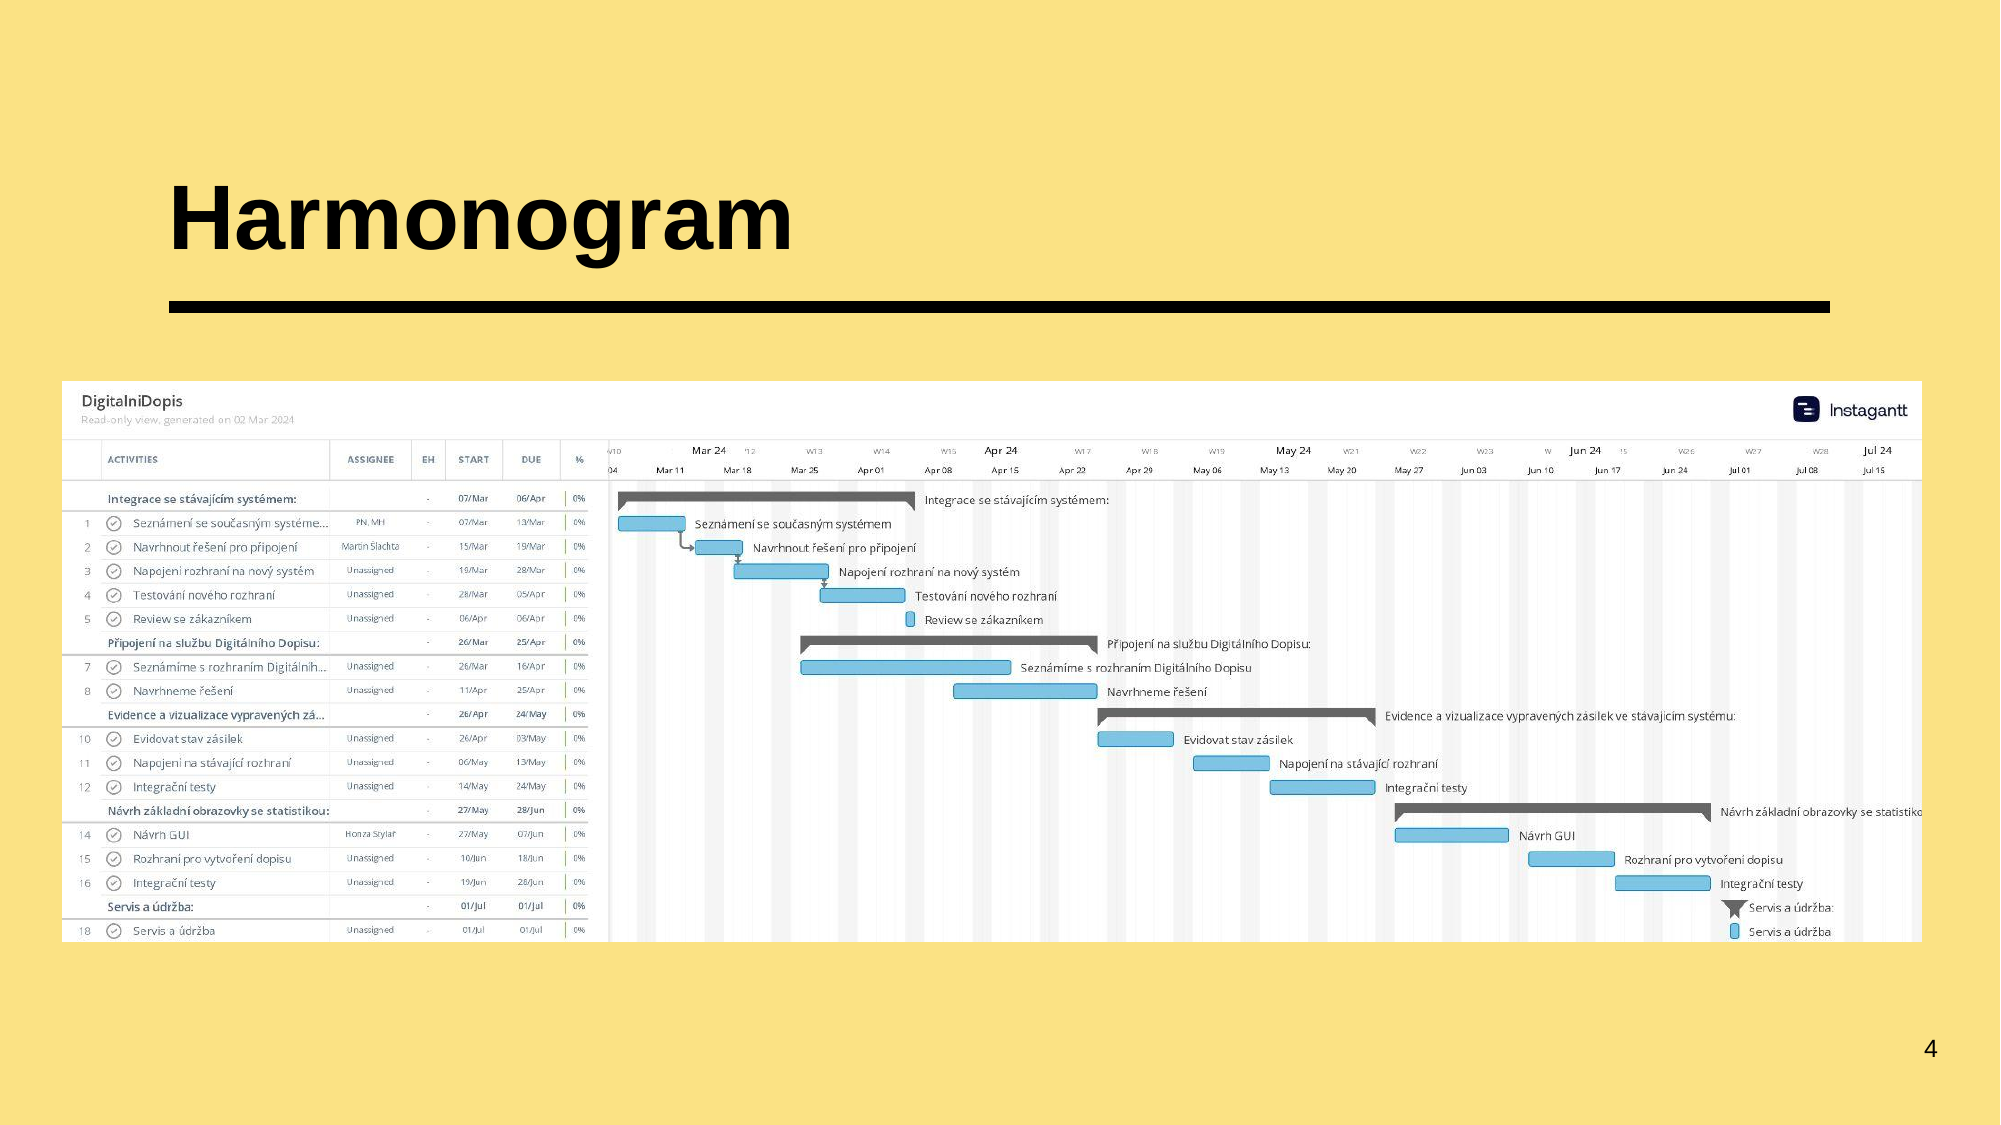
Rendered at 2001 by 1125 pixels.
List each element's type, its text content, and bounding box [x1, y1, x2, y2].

title Harmonogram [168, 163, 1450, 270]
slide_number 4 [1885, 1032, 1954, 1063]
picture [62, 381, 1922, 943]
